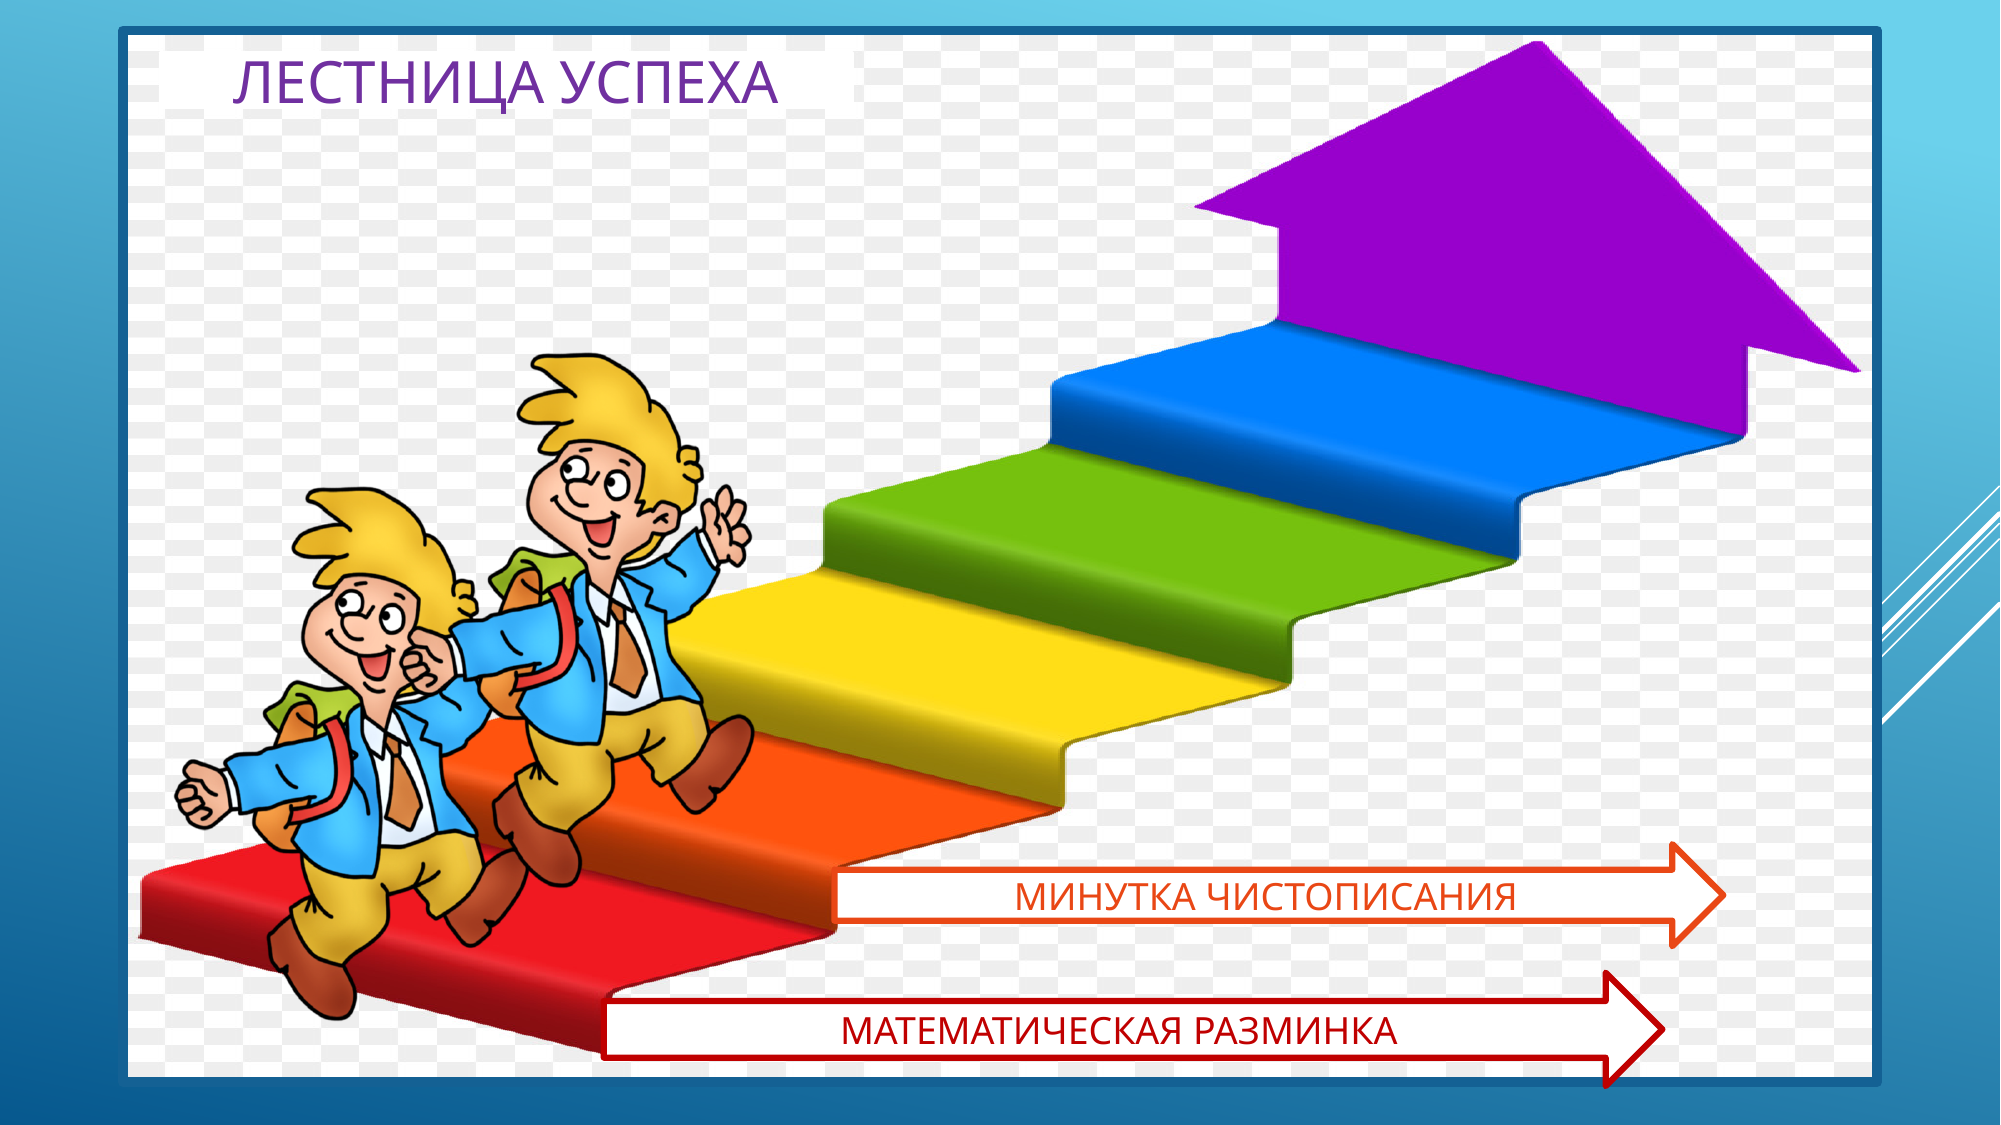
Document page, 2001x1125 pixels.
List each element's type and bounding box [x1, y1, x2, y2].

text_box [1604, 1078, 1616, 1088]
picture [127, 34, 1873, 1078]
